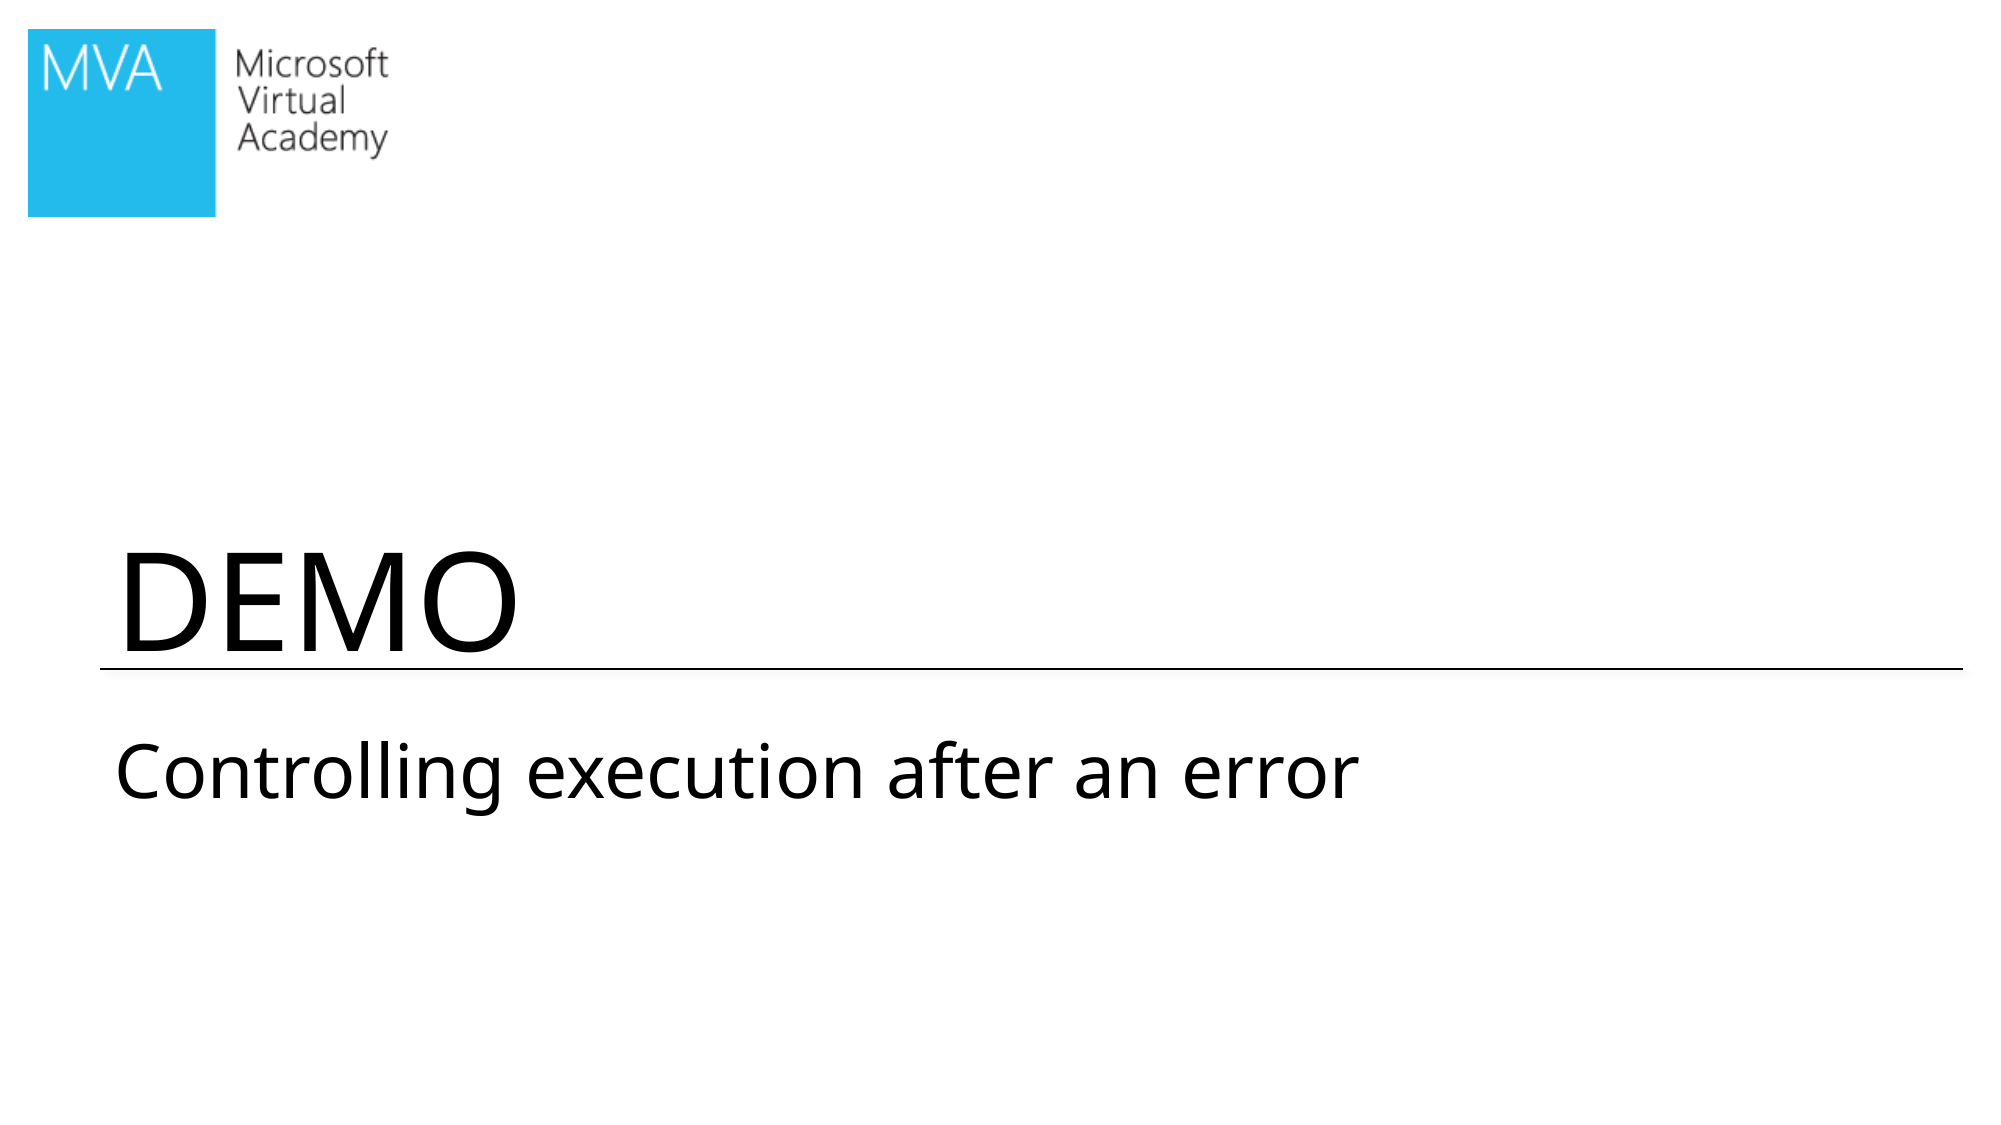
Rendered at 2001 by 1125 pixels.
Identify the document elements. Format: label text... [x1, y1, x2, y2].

picture [28, 29, 497, 217]
title Controlling execution after an error [99, 733, 1976, 1009]
